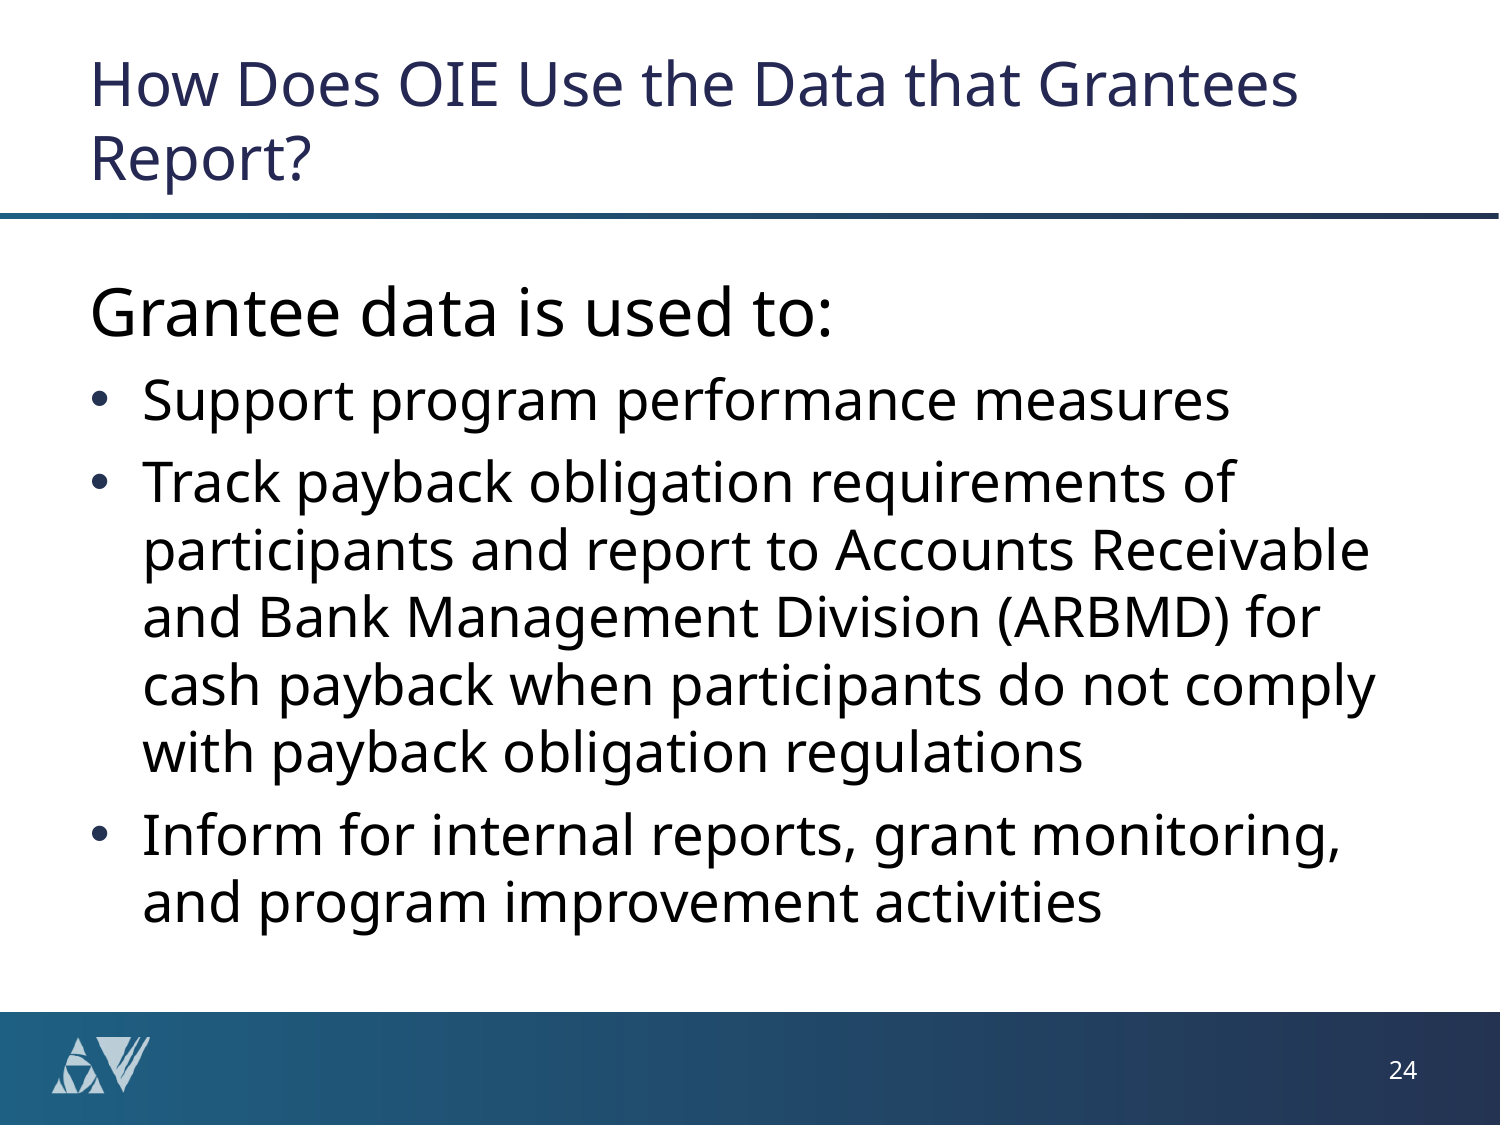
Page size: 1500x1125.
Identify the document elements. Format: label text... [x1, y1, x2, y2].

list Grantee data is used to: Support program performance measures Track payback obligation requirements of participants and report to Accounts Receivable and Bank Management Division (ARBMD) for cash payback when participants do not comply with payback obligation regulations Inform for internal reports, grant monitoring, and program improvement activities [75, 262, 1438, 1063]
slide_number 24 [1374, 1050, 1462, 1091]
picture [50, 1037, 150, 1094]
title How Does OIE Use the Data that Grantees Report? [75, 37, 1438, 200]
